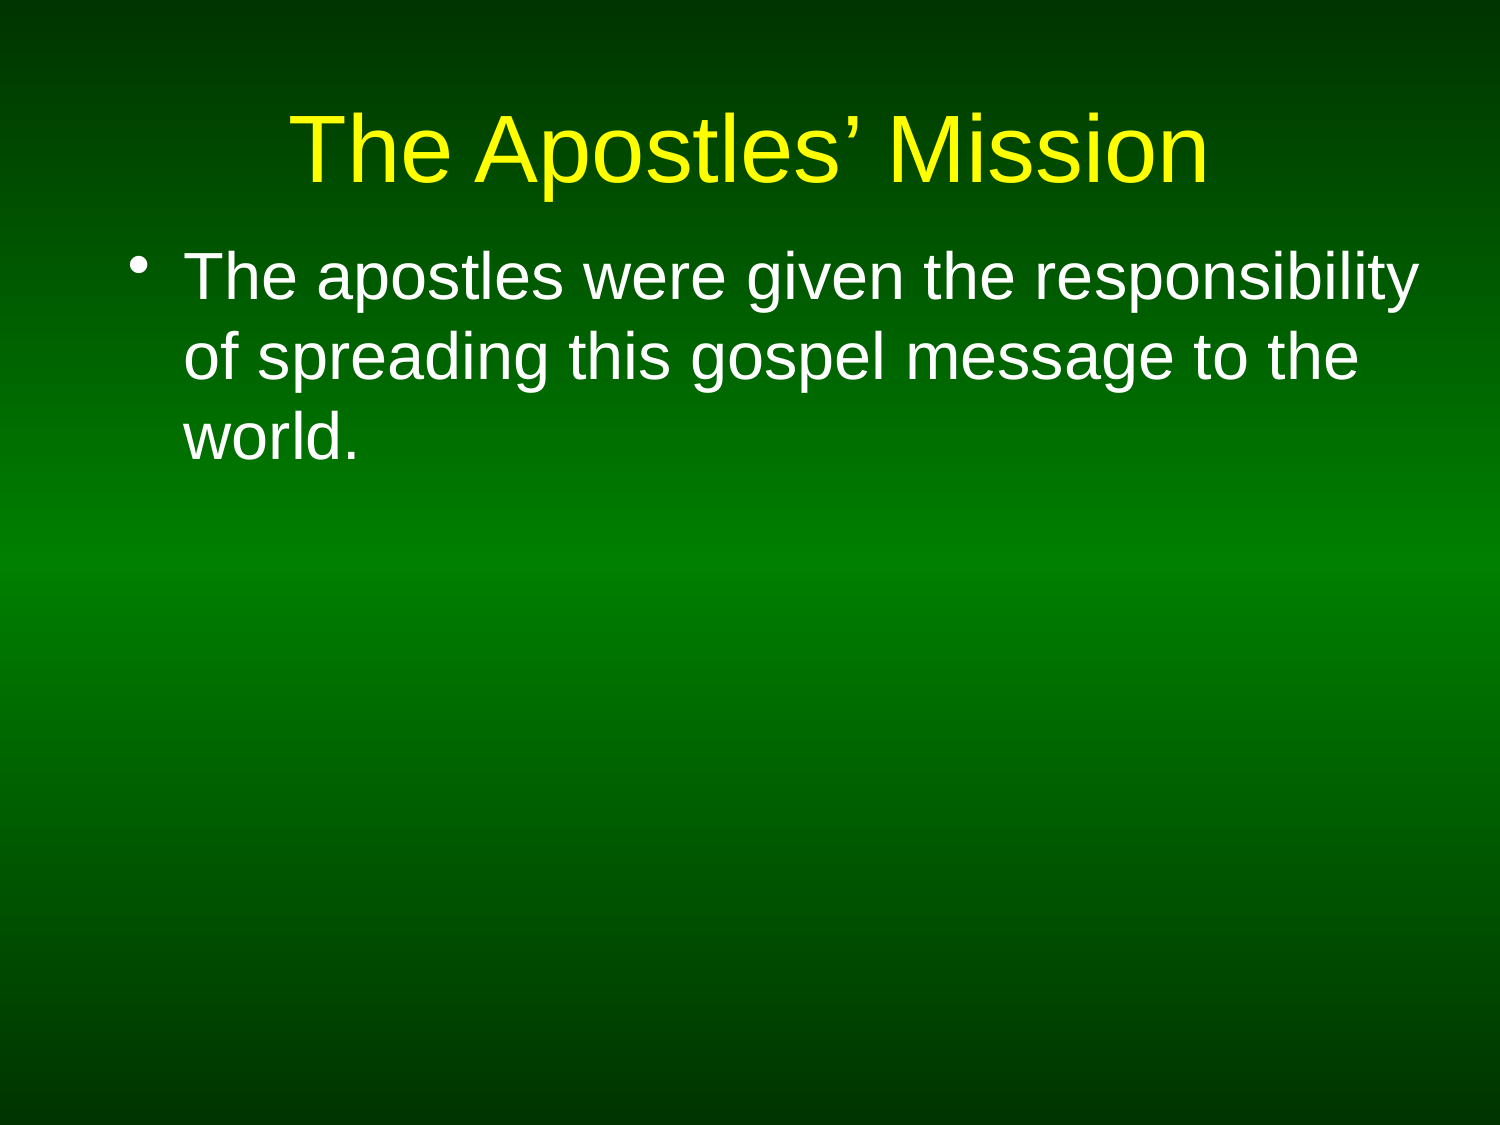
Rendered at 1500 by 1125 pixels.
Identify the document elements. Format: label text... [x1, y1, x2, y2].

list The apostles were given the responsibility of spreading this gospel message to the world. [112, 224, 1463, 1125]
title The Apostles’ Mission [37, 50, 1463, 238]
